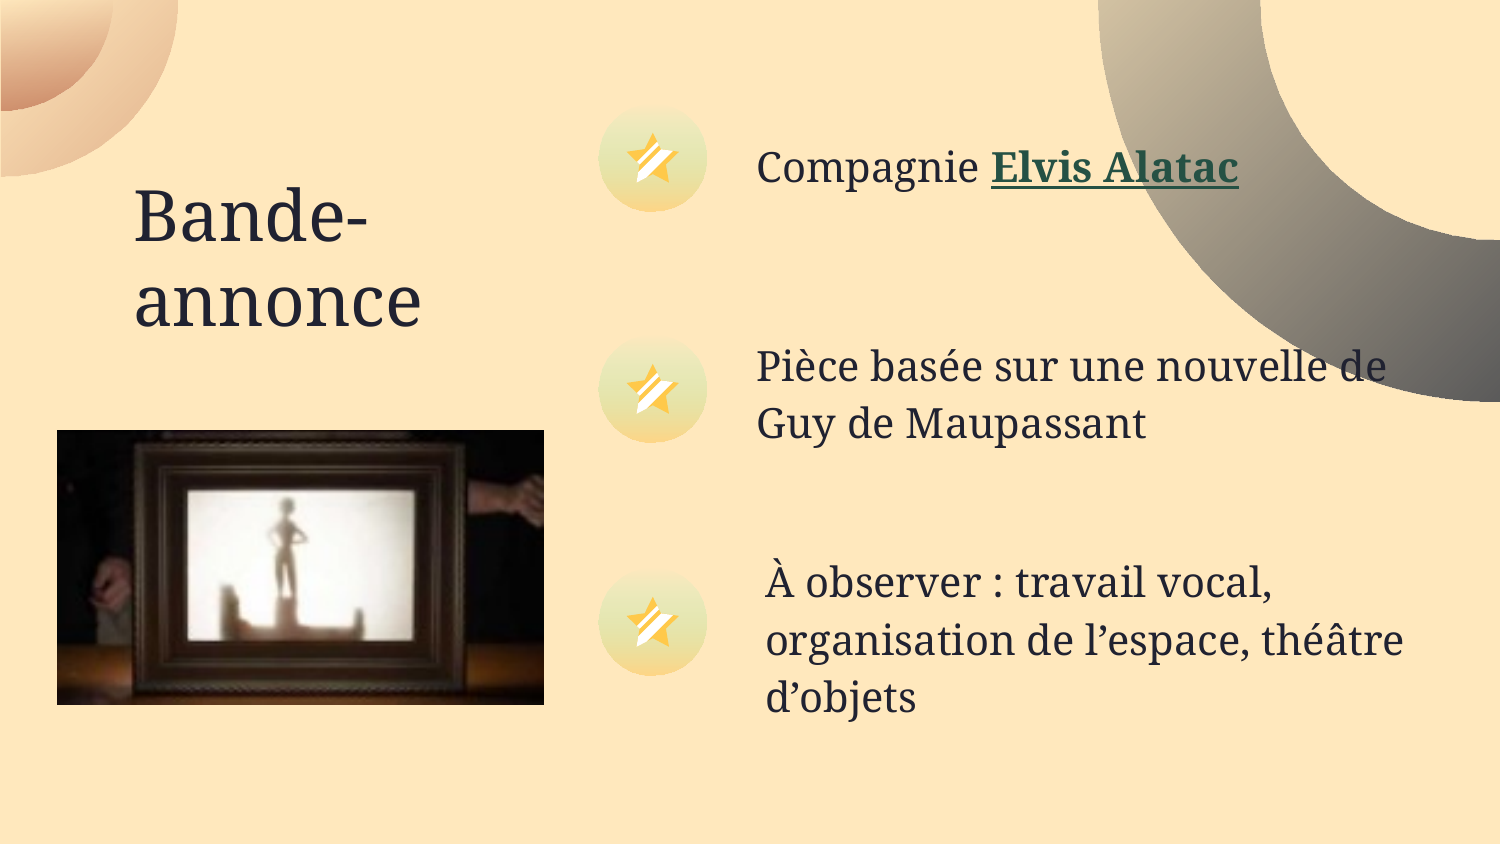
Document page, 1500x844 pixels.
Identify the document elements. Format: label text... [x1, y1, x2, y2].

subtitle Compagnie Elvis Alatac [741, 117, 1415, 198]
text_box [598, 334, 708, 444]
subtitle À observer : travail vocal, organisation de l’espace, théâtre d’objets [750, 533, 1423, 788]
title Bande-annonce [118, 117, 491, 394]
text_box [55, 429, 545, 706]
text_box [598, 567, 708, 677]
subtitle Pièce basée sur une nouvelle de Guy de Maupassant [741, 317, 1415, 461]
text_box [598, 103, 708, 212]
